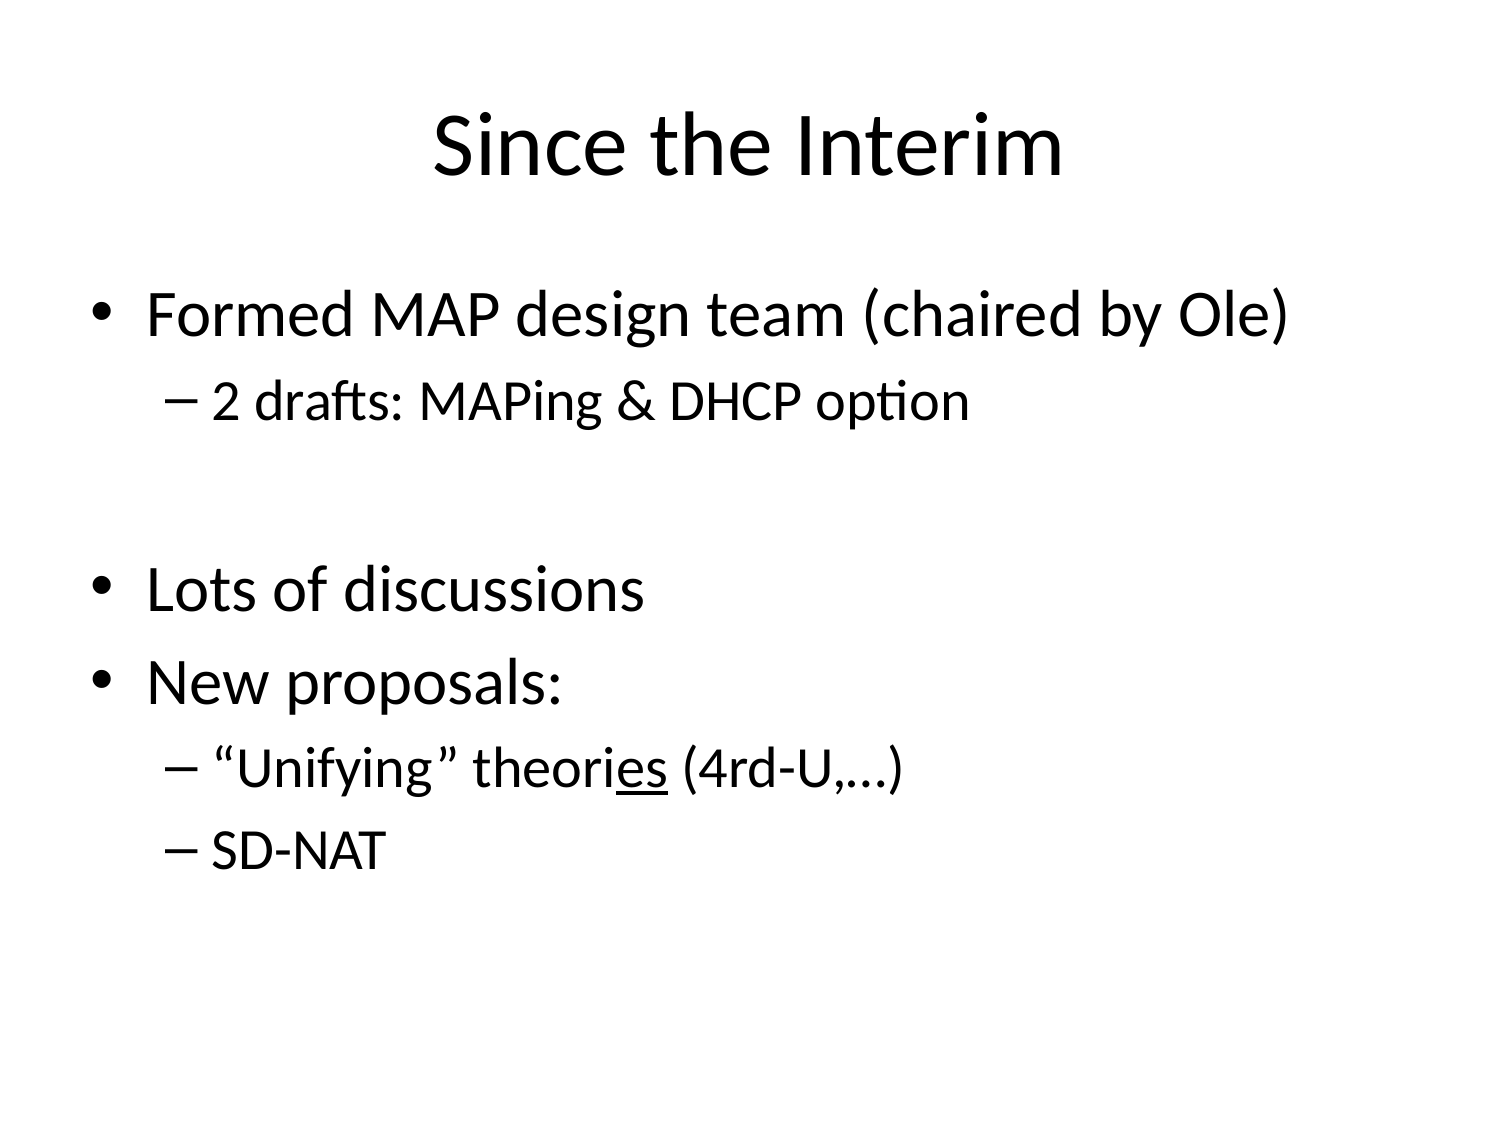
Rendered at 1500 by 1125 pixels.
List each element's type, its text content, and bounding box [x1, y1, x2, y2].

title Since the Interim [75, 45, 1425, 233]
list Formed MAP design team (chaired by Ole) 2 drafts: MAPing & DHCP option Lots of discussions New proposals: “Unifying” theories (4rd-U,…) SD-NAT [75, 262, 1425, 1005]
